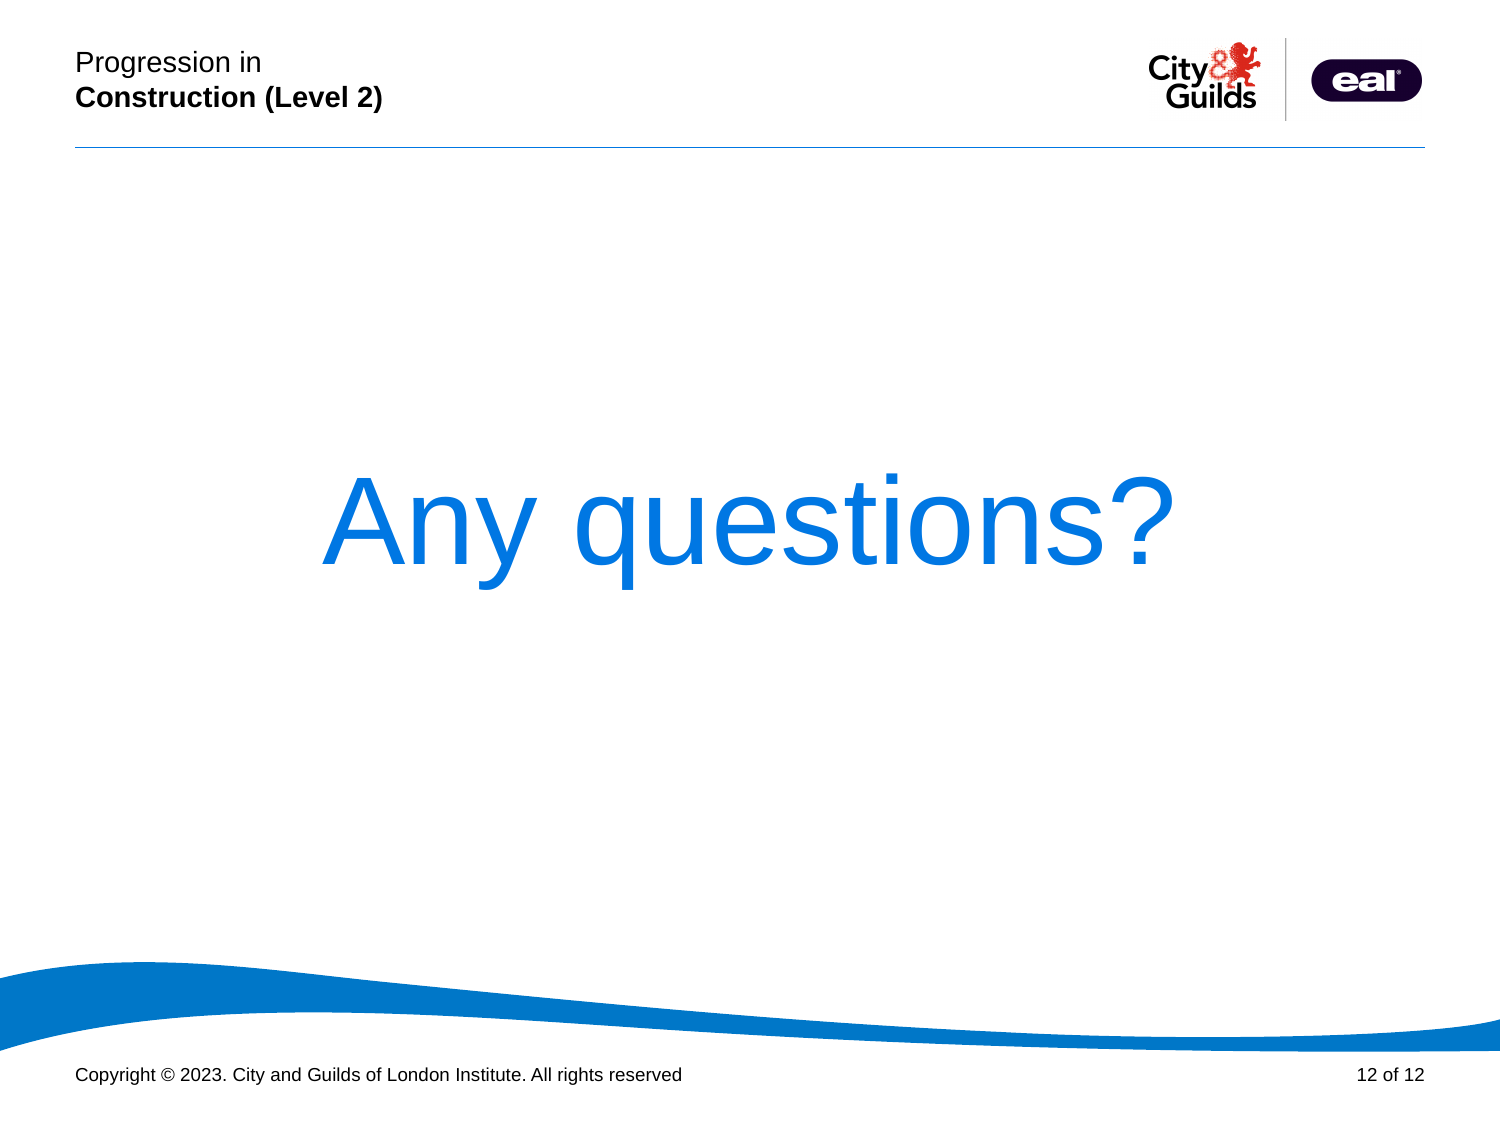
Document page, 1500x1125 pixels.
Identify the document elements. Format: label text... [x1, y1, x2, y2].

picture [1149, 38, 1422, 121]
list Any questions? [74, 247, 1426, 946]
